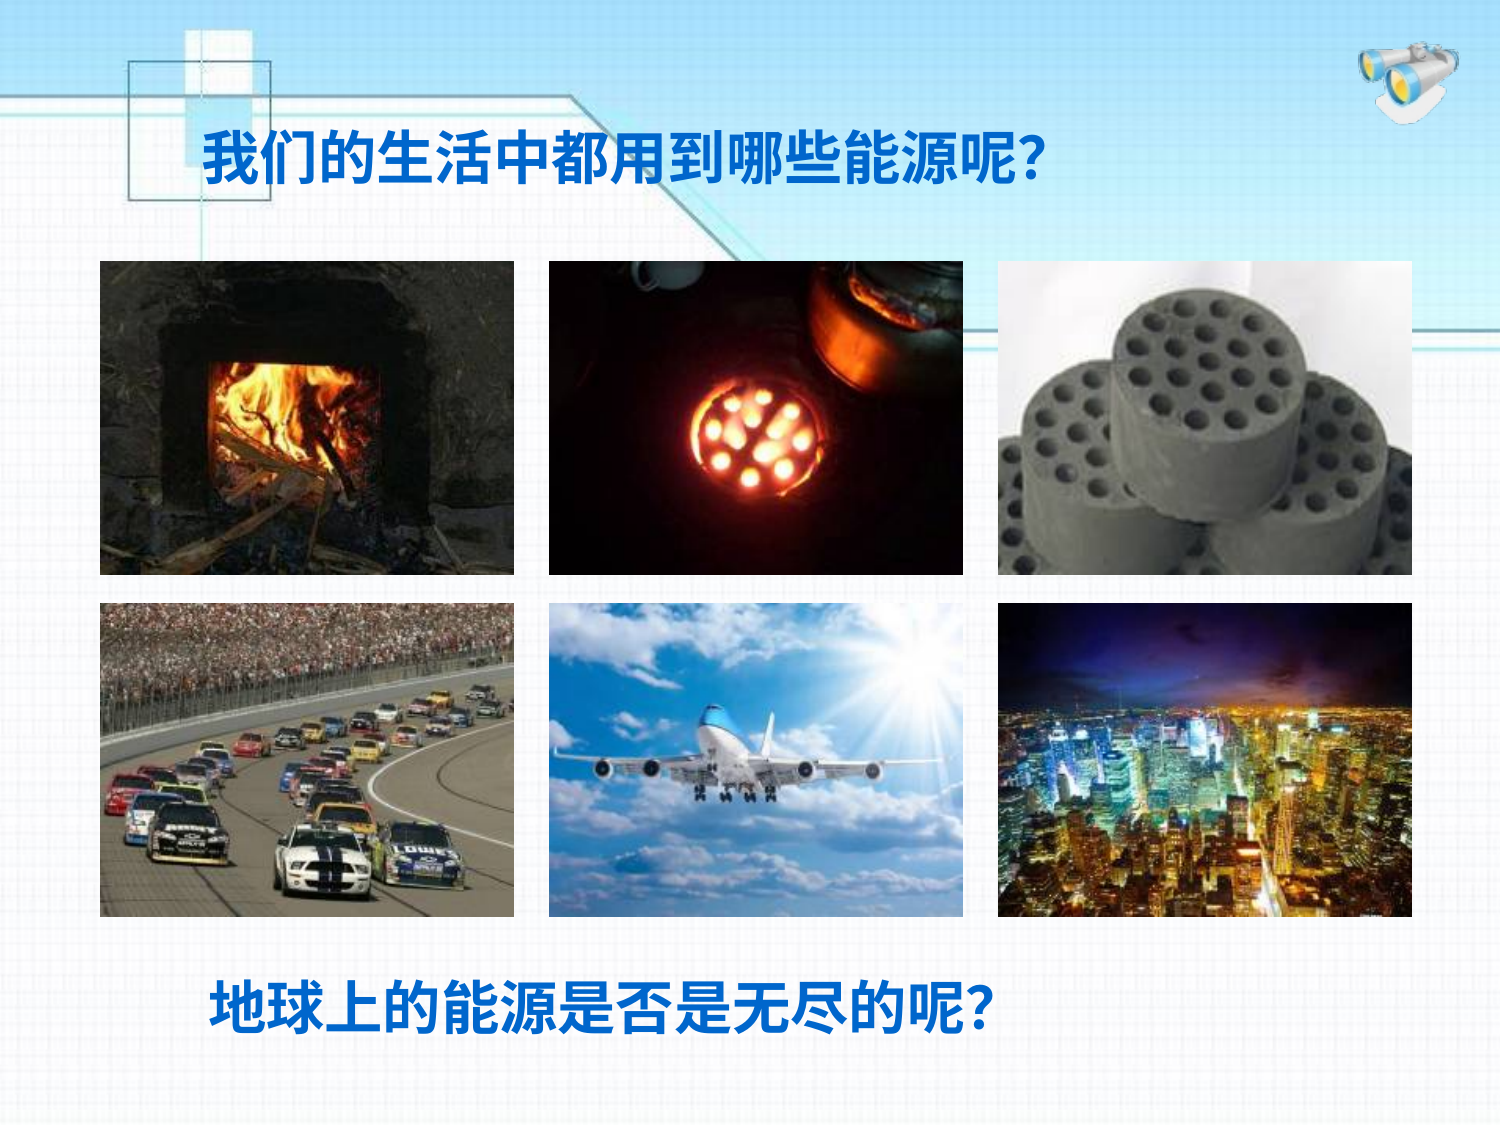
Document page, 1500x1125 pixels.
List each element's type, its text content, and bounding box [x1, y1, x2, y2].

text_box 我们的生活中都用到哪些能源呢？ [70, 113, 1406, 199]
text_box 地球上的能源是否是无尽的呢？ [76, 964, 1335, 1049]
picture [0, 0, 1500, 1125]
